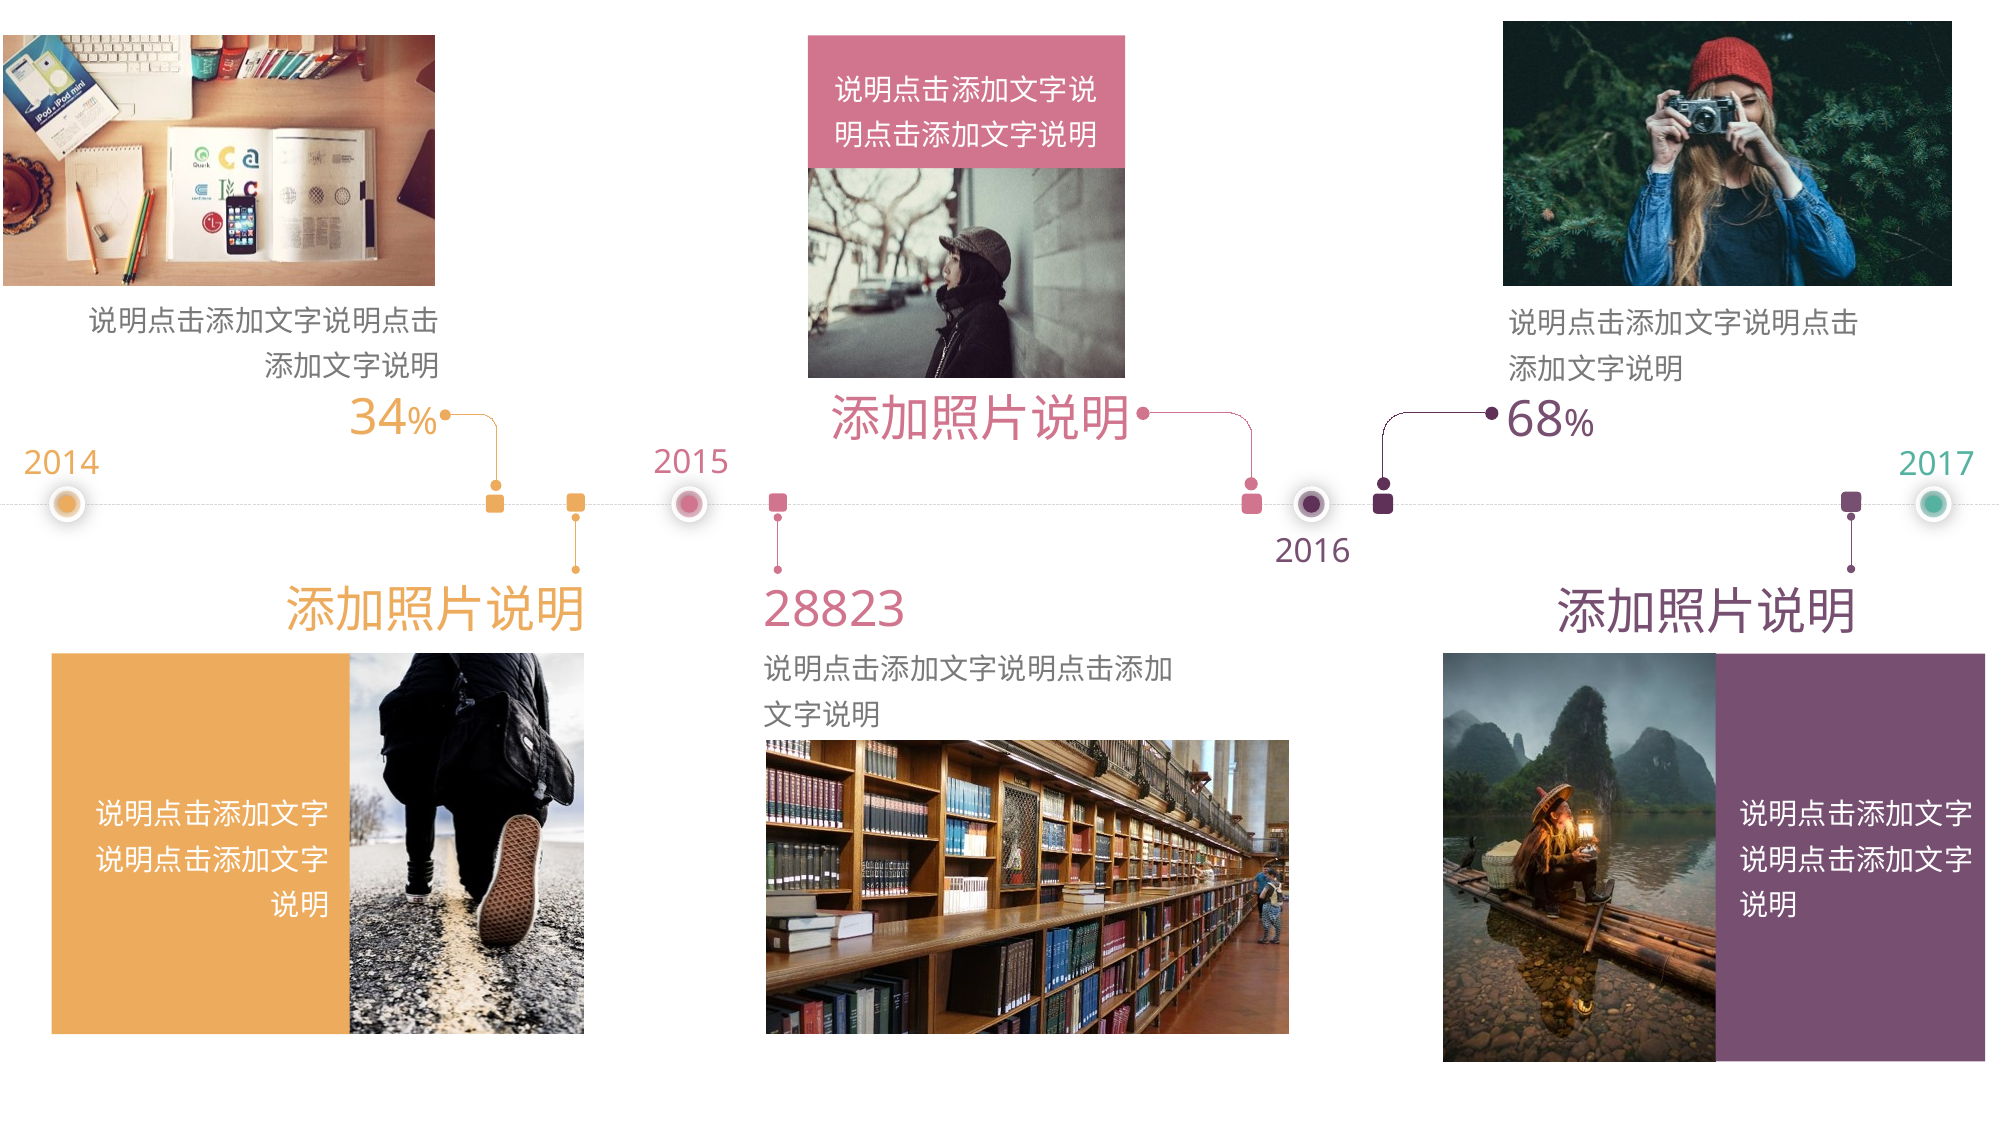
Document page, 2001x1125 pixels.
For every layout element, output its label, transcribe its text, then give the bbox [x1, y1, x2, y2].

text_box 添加照片说明 [750, 378, 1146, 454]
text_box 2014 [8, 433, 124, 489]
text_box 说明点击添加文字说明点击添加文字说明 [749, 632, 1217, 739]
text_box 添加照片说明 [204, 570, 600, 645]
text_box 2015 [638, 433, 822, 488]
picture [766, 740, 1289, 1035]
text_box [807, 34, 1126, 169]
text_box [671, 486, 708, 523]
text_box 说明点击添加文字说明点击添加文字说明 [815, 53, 1116, 160]
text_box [1293, 486, 1330, 523]
text_box 说明点击添加文字说明点击添加文字说明 [70, 284, 455, 390]
picture [1443, 653, 1716, 1062]
text_box [51, 652, 351, 1035]
text_box [1716, 653, 1986, 1062]
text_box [768, 493, 787, 570]
picture [1503, 21, 1952, 286]
text_box 说明点击添加文字说明点击添加文字说明 [63, 777, 345, 929]
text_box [566, 493, 585, 570]
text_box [1842, 492, 1861, 569]
picture [349, 653, 584, 1035]
text_box 添加照片说明 [1521, 571, 1872, 647]
text_box 68% [1491, 379, 1659, 454]
text_box 28823 [748, 568, 955, 644]
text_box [439, 409, 505, 513]
text_box 说明点击添加文字说明点击添加文字说明 [1724, 777, 1990, 929]
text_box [1373, 407, 1498, 513]
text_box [1915, 486, 1952, 523]
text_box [49, 486, 86, 523]
picture [808, 165, 1125, 378]
text_box 2016 [1260, 521, 1444, 577]
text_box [1137, 407, 1261, 513]
text_box 34% [323, 376, 453, 452]
text_box 说明点击添加文字说明点击添加文字说明 [1493, 286, 1879, 393]
text_box 2017 [1884, 434, 2000, 490]
picture [3, 35, 435, 286]
